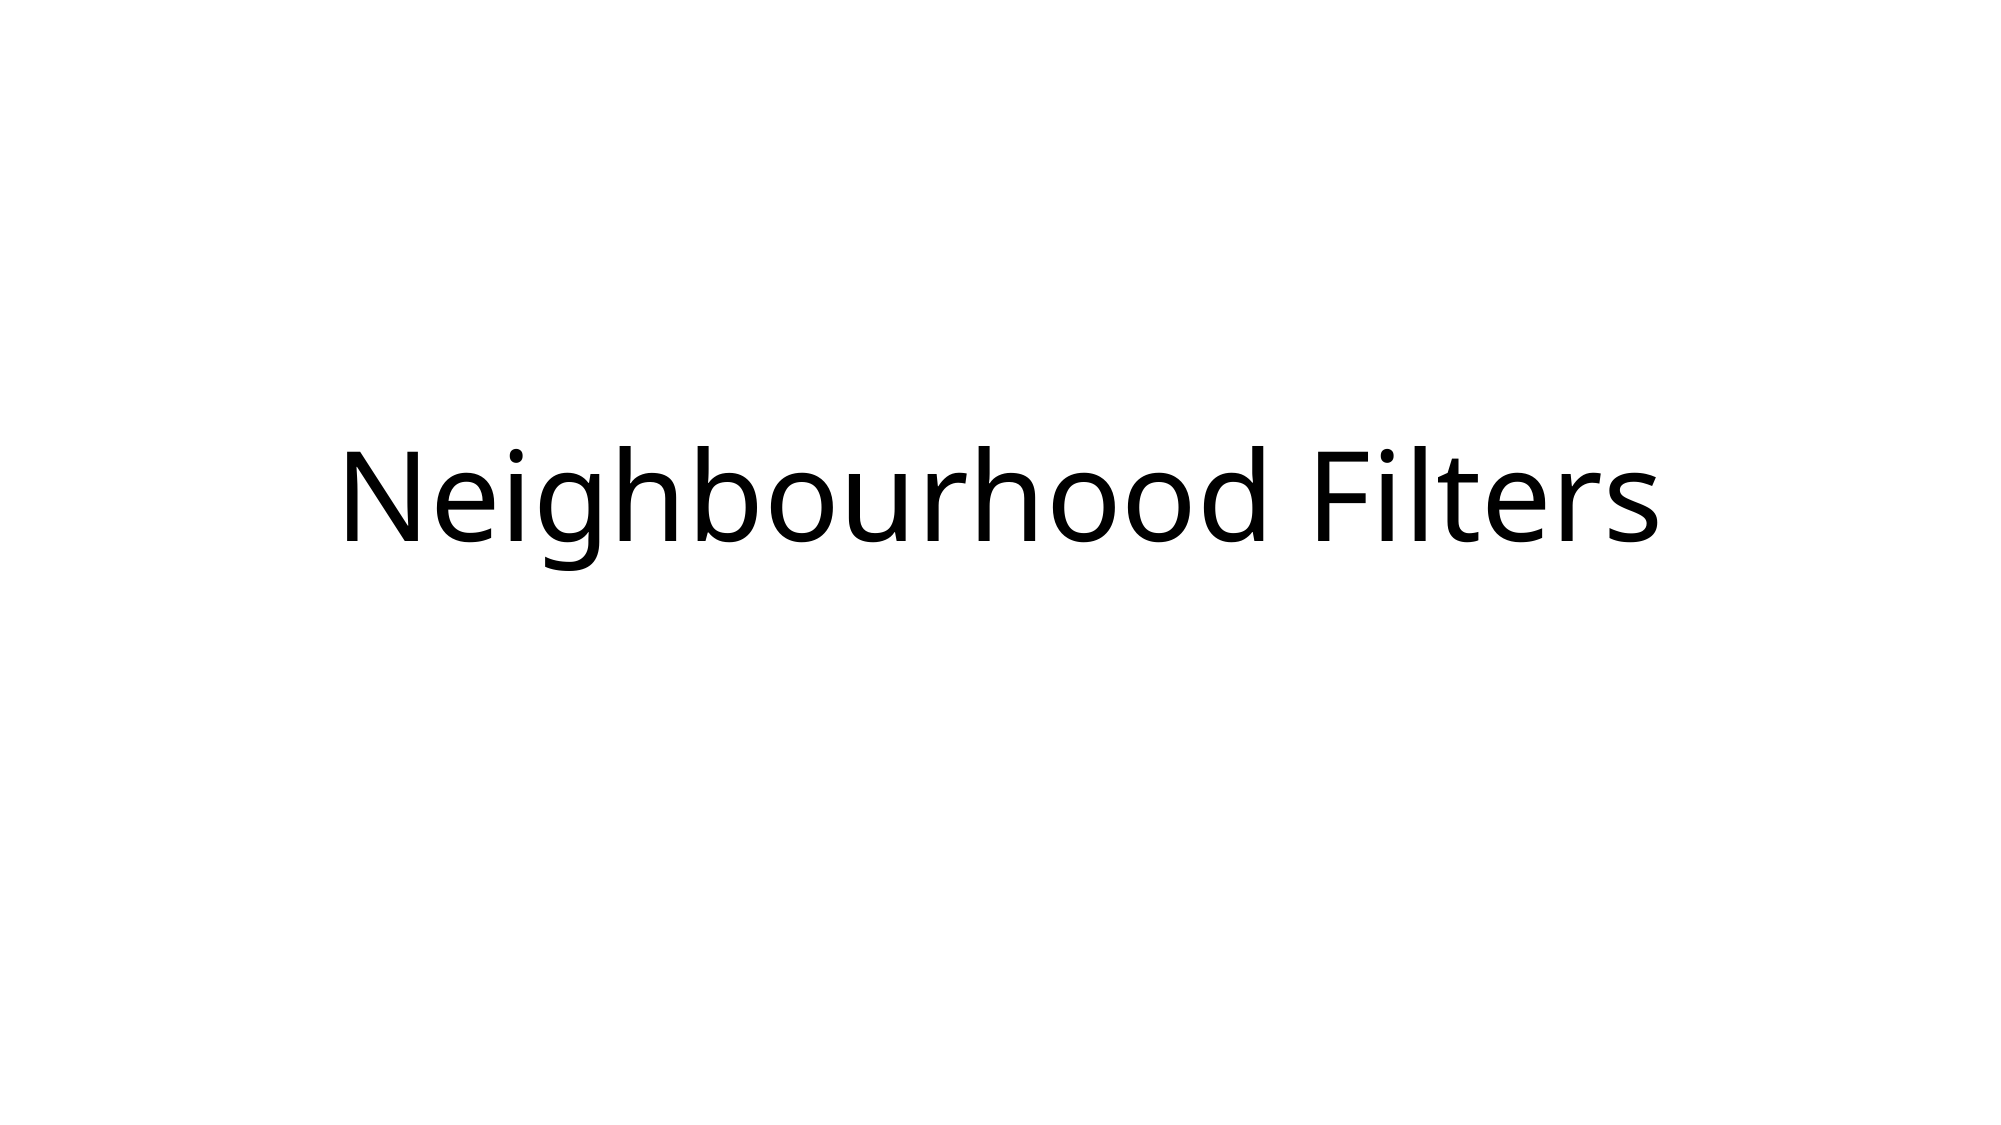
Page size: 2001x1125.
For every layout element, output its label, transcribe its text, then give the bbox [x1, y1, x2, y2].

title Neighbourhood Filters [249, 184, 1750, 576]
